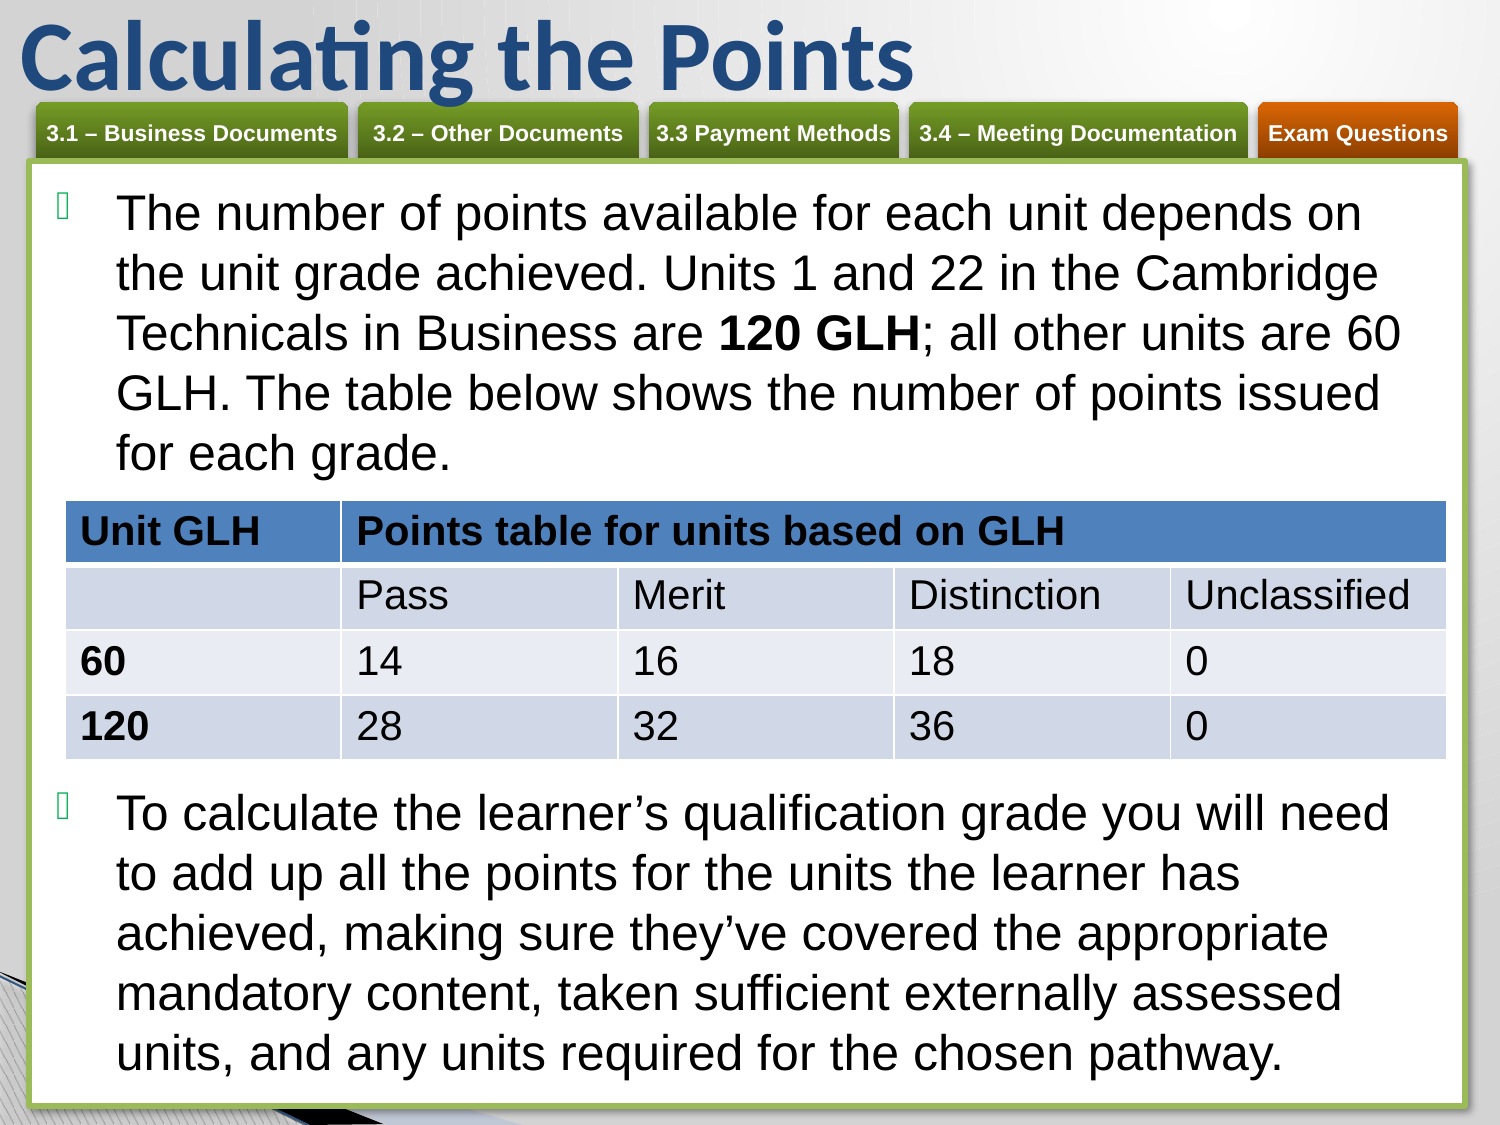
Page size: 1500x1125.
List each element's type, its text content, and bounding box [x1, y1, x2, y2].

text_box The number of points available for each unit depends on the unit grade achieved. Units 1 and 22 in the Cambridge Technicals in Business are 120 GLH; all other units are 60 GLH. The table below shows the number of points issued for each grade. To calculate the learner’s qualification grade you will need to add up all the points for the units the learner has achieved, making sure they’ve covered the appropriate mandatory content, taken sufficient externally assessed units, and any units required for the chosen pathway. [41, 172, 1447, 1088]
title Calculating the Points [5, 0, 1270, 102]
table_cell 14 [342, 631, 617, 694]
table_header Points table for units based on GLH [342, 501, 1446, 562]
table_cell 60 [66, 631, 340, 694]
table_cell 18 [895, 631, 1170, 694]
table_cell 32 [619, 696, 893, 759]
table_cell 120 [66, 696, 340, 759]
text_box e [551, 0, 603, 5]
picture [281, 1114, 303, 1125]
table_cell Unclassified [1171, 568, 1446, 629]
table_cell Distinction [895, 568, 1170, 629]
table_cell 0 [1171, 631, 1446, 694]
table_cell [66, 568, 340, 629]
table_cell 0 [1171, 696, 1446, 759]
table_header Unit GLH [66, 501, 340, 562]
table_cell 36 [895, 696, 1170, 759]
table_cell 28 [342, 696, 617, 759]
table_cell 16 [619, 631, 893, 694]
table_cell Merit [619, 568, 893, 629]
table_cell Pass [342, 568, 617, 629]
